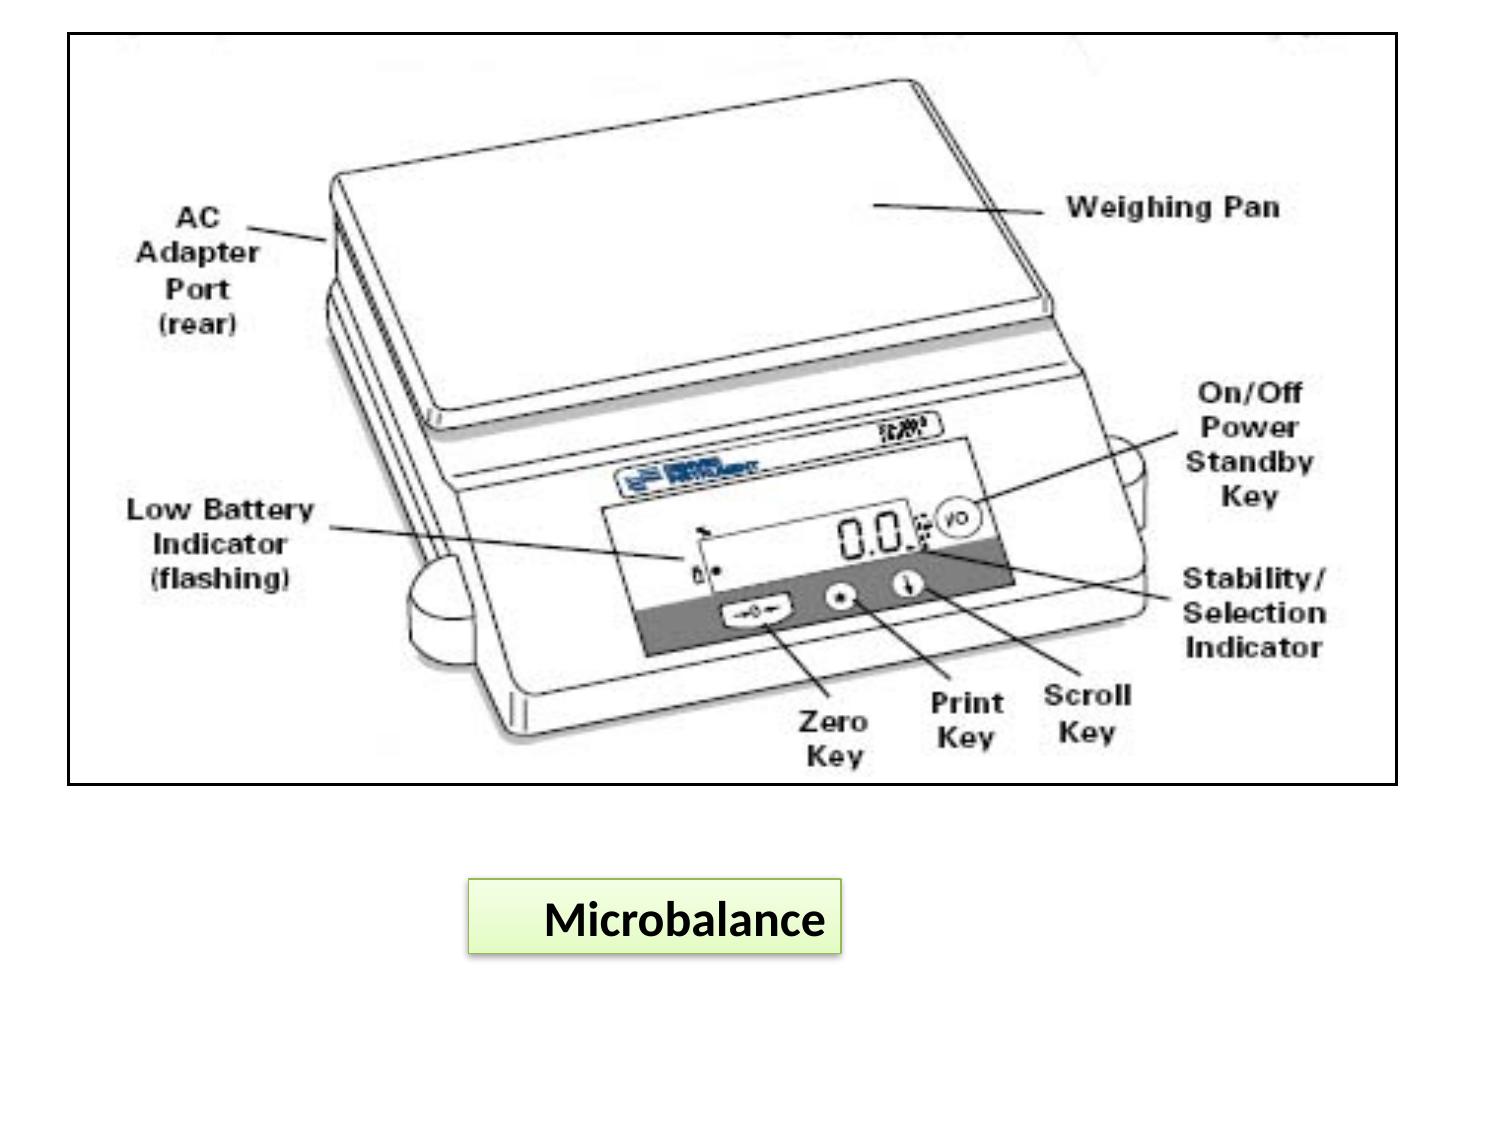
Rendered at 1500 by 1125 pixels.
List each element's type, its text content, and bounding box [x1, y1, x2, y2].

picture [70, 34, 1395, 783]
text_box Microbalance [468, 878, 842, 954]
